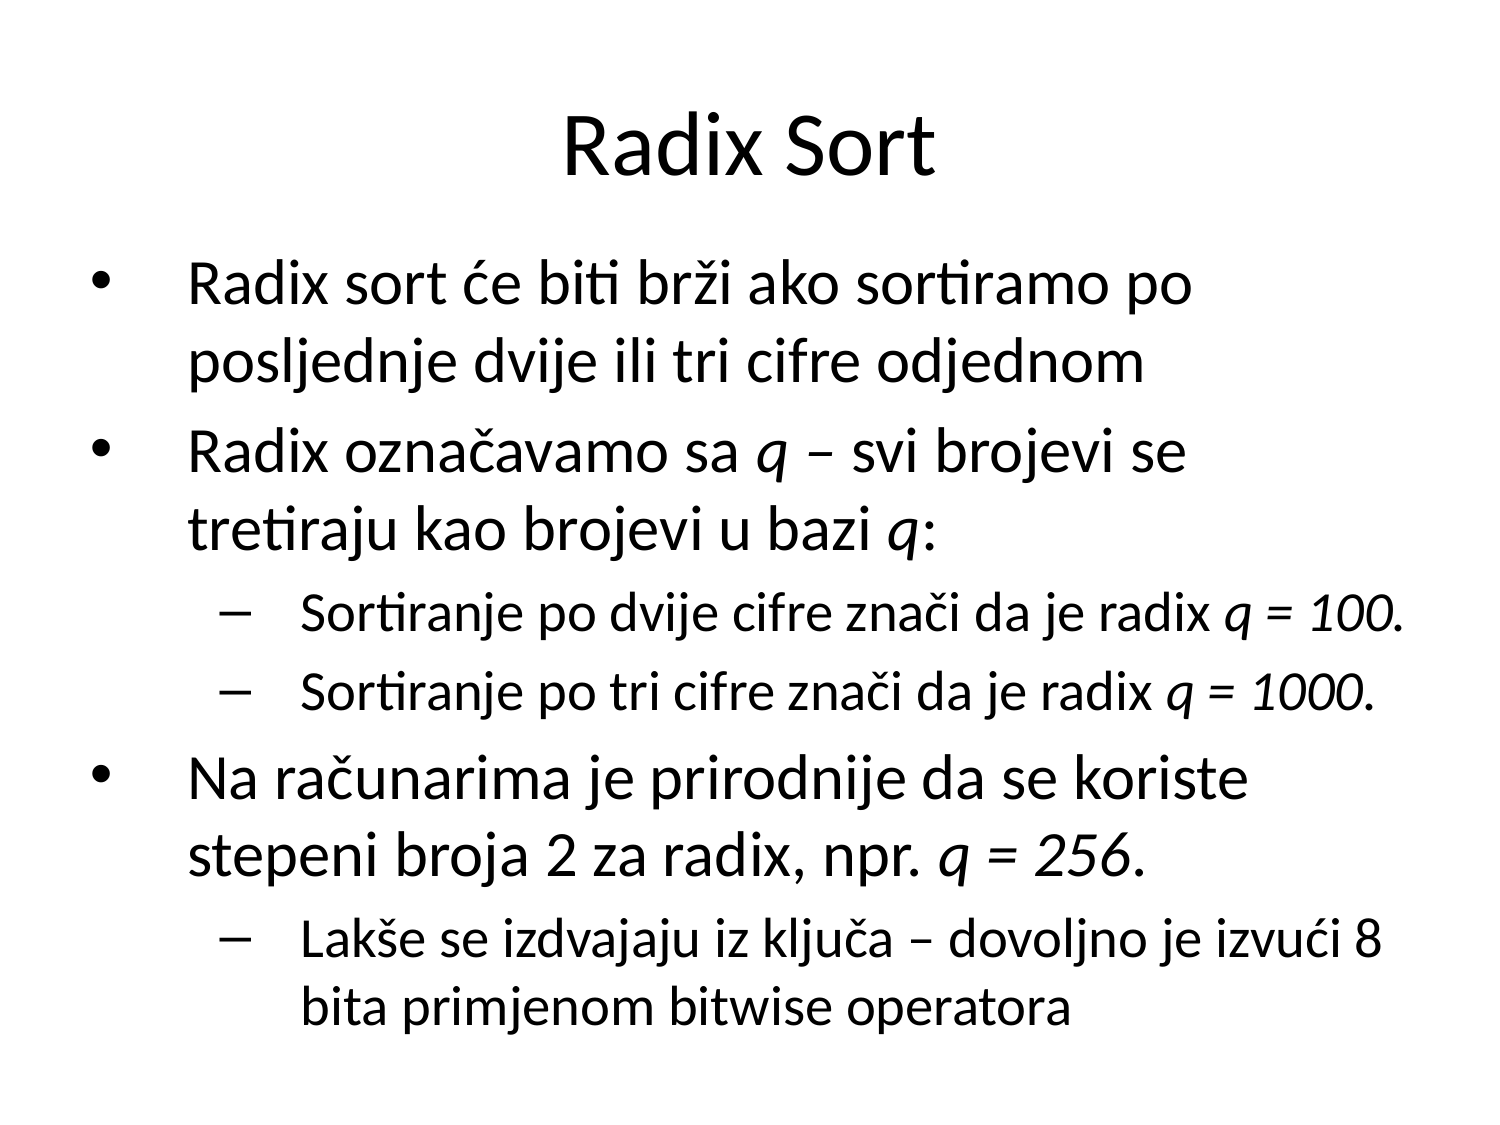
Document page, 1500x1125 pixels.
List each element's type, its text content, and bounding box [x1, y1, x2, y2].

text_box Radix Sort [75, 45, 1425, 232]
text_box Radix sort će biti brži ako sortiramo po posljednje dvije ili tri cifre odjednom Radix označavamo sa q – svi brojevi se tretiraju kao brojevi u bazi q: Sortiranje po dvije cifre znači da je radix q = 100. Sortiranje po tri cifre znači da je radix q = 1000. Na računarima je prirodnije da se koriste stepeni broja 2 za radix, npr. q = 256. Lakše se izdvajaju iz ključa – dovoljno je izvući 8 bita primjenom bitwise operatora [75, 232, 1425, 1058]
